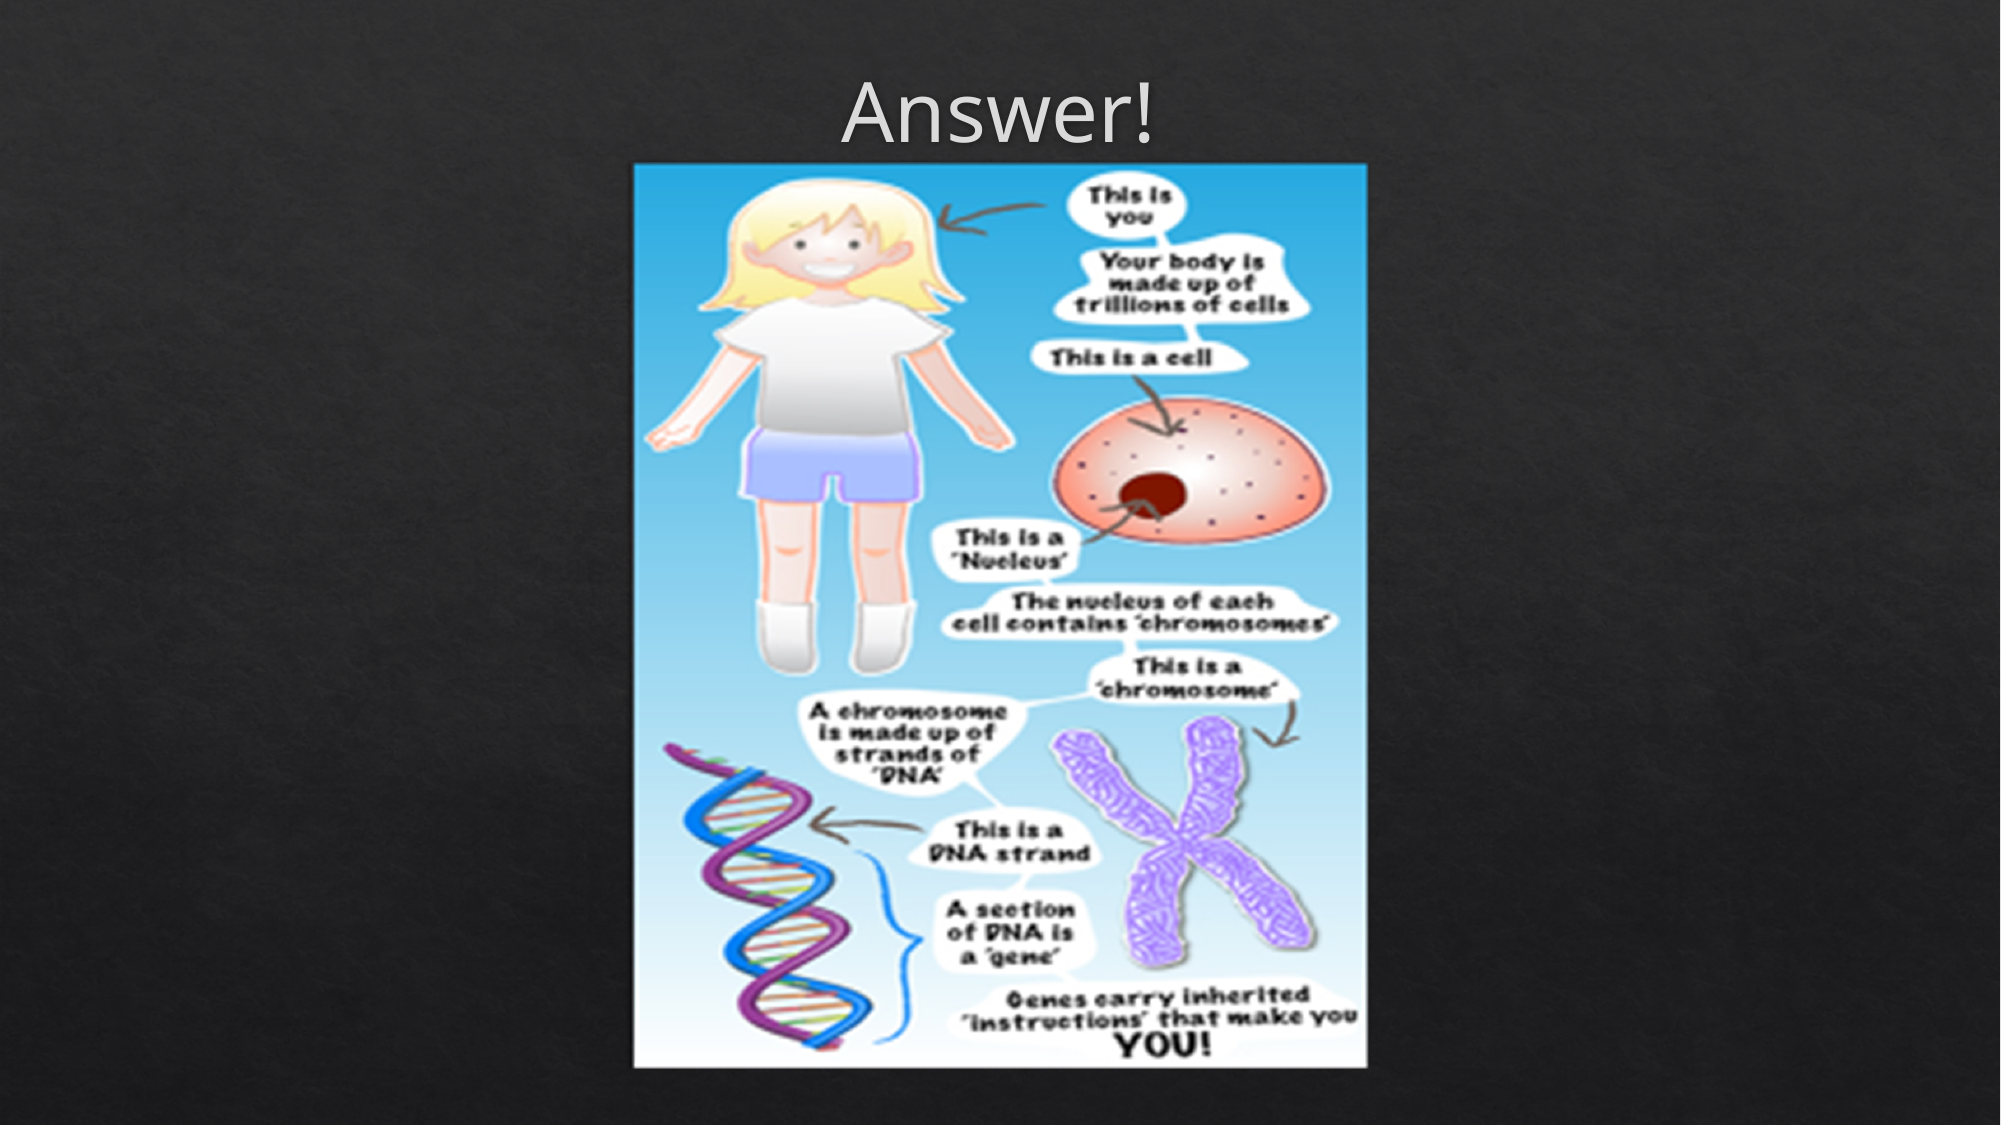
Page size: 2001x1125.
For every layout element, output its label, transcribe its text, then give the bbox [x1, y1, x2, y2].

title Answer! [149, 29, 1849, 189]
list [629, 162, 1369, 1069]
